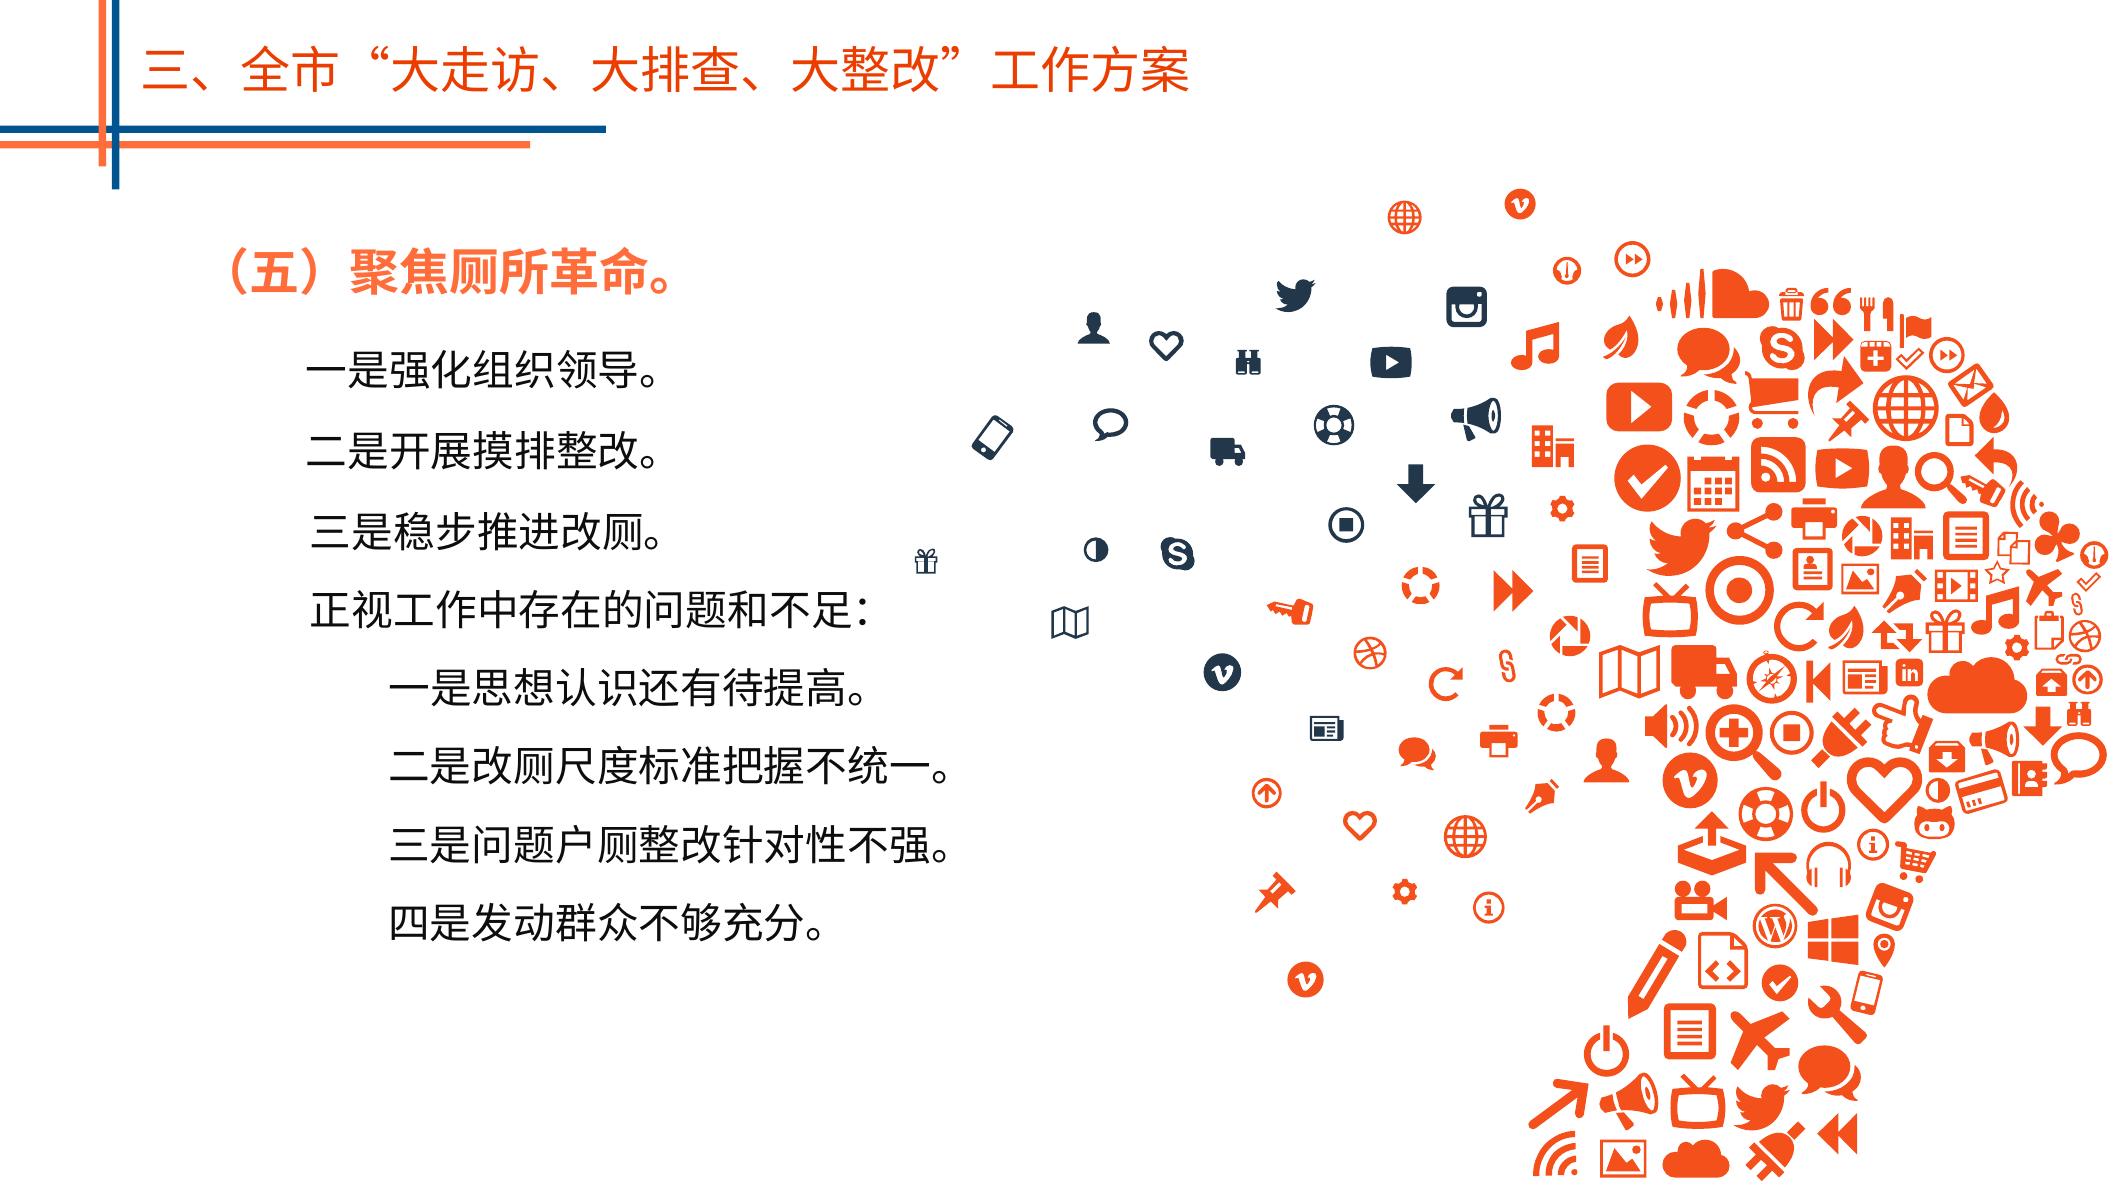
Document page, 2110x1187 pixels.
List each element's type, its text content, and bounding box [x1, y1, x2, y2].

text_box 正视工作中存在的问题和不足： [220, 551, 914, 642]
text_box 一是思想认识还有待提高。 [298, 629, 914, 707]
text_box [1251, 188, 2109, 1182]
text_box 三是问题户厕整改针对性不强。 [298, 786, 1074, 864]
text_box 三是稳步推进改厕。 [220, 473, 711, 551]
text_box 四是发动群众不够充分。 [298, 864, 1074, 954]
text_box （五）聚焦厕所革命。 [109, 203, 1251, 309]
text_box 二是开展摸排整改。 [215, 392, 707, 483]
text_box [914, 279, 1251, 741]
text_box 一是强化组织领导。 [215, 311, 707, 392]
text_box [0, 0, 1457, 190]
text_box 二是改厕尺度标准把握不统一。 [298, 707, 1074, 786]
